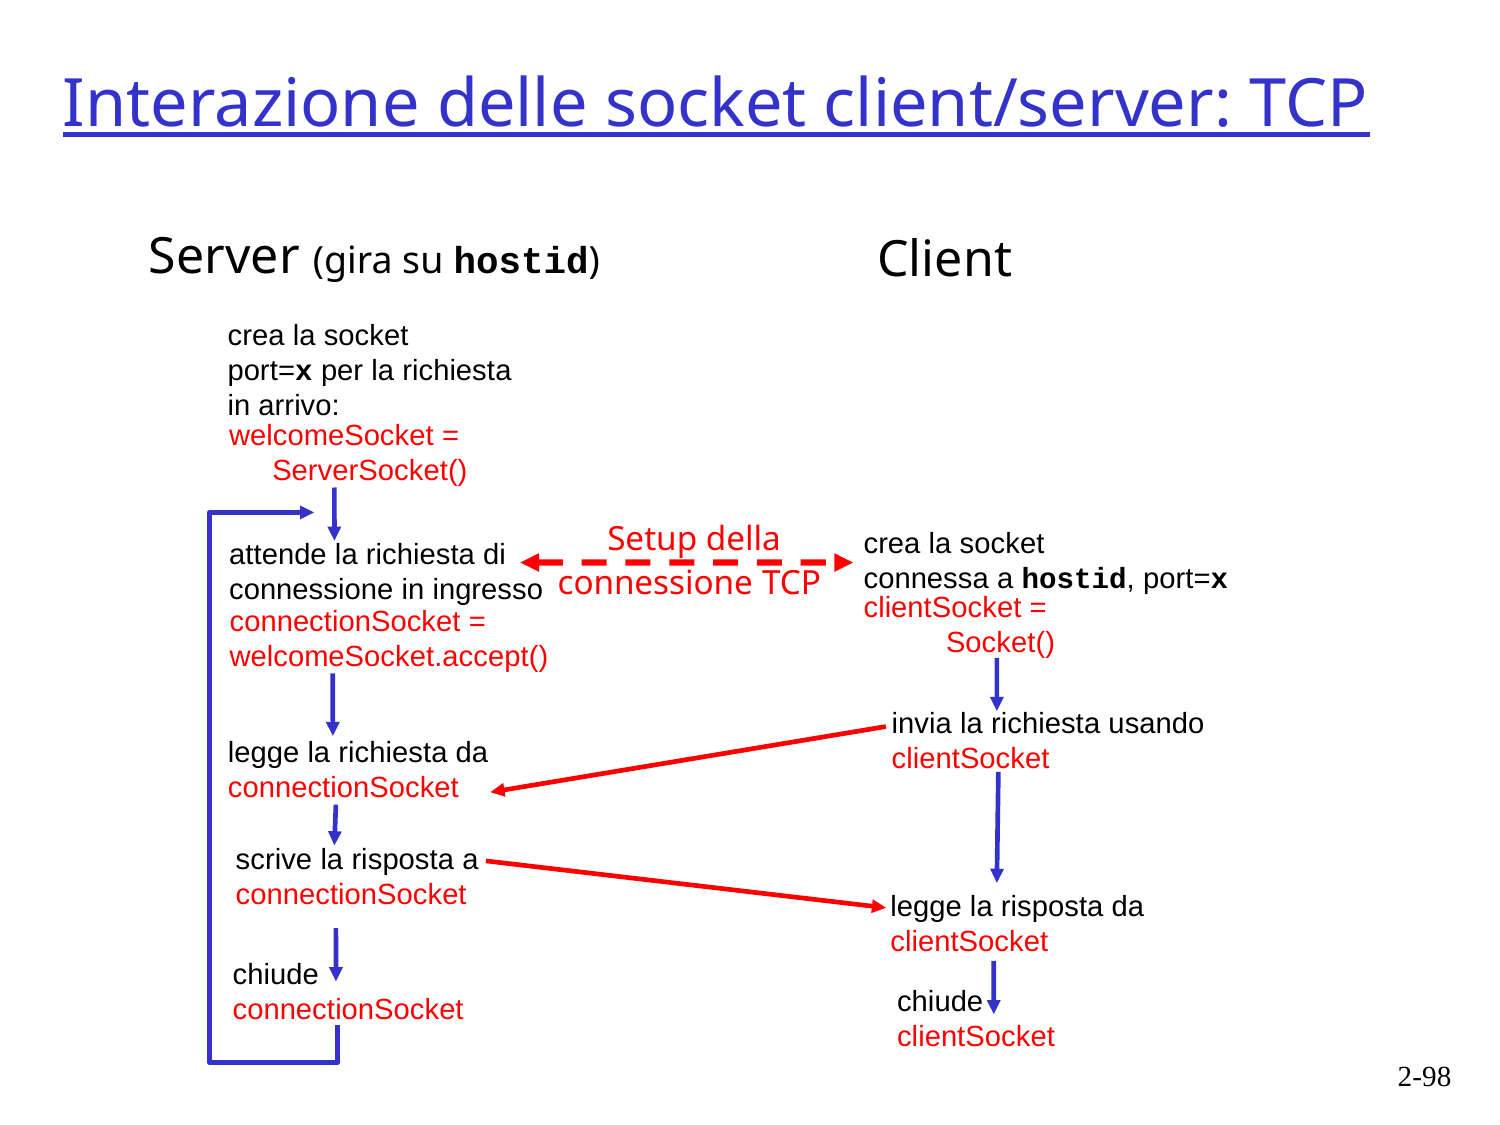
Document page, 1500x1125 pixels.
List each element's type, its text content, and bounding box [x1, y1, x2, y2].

slide_number 2-98 [1362, 1049, 1467, 1125]
text_box Client [862, 218, 1028, 294]
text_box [520, 509, 854, 610]
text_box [209, 512, 1159, 676]
text_box Server (gira su hostid) [134, 215, 615, 291]
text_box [213, 673, 887, 918]
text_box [209, 891, 1159, 1063]
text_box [213, 308, 526, 510]
title Interazione delle socket client/server: TCP [47, 30, 1457, 169]
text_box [490, 657, 1219, 883]
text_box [1162, 516, 1243, 667]
